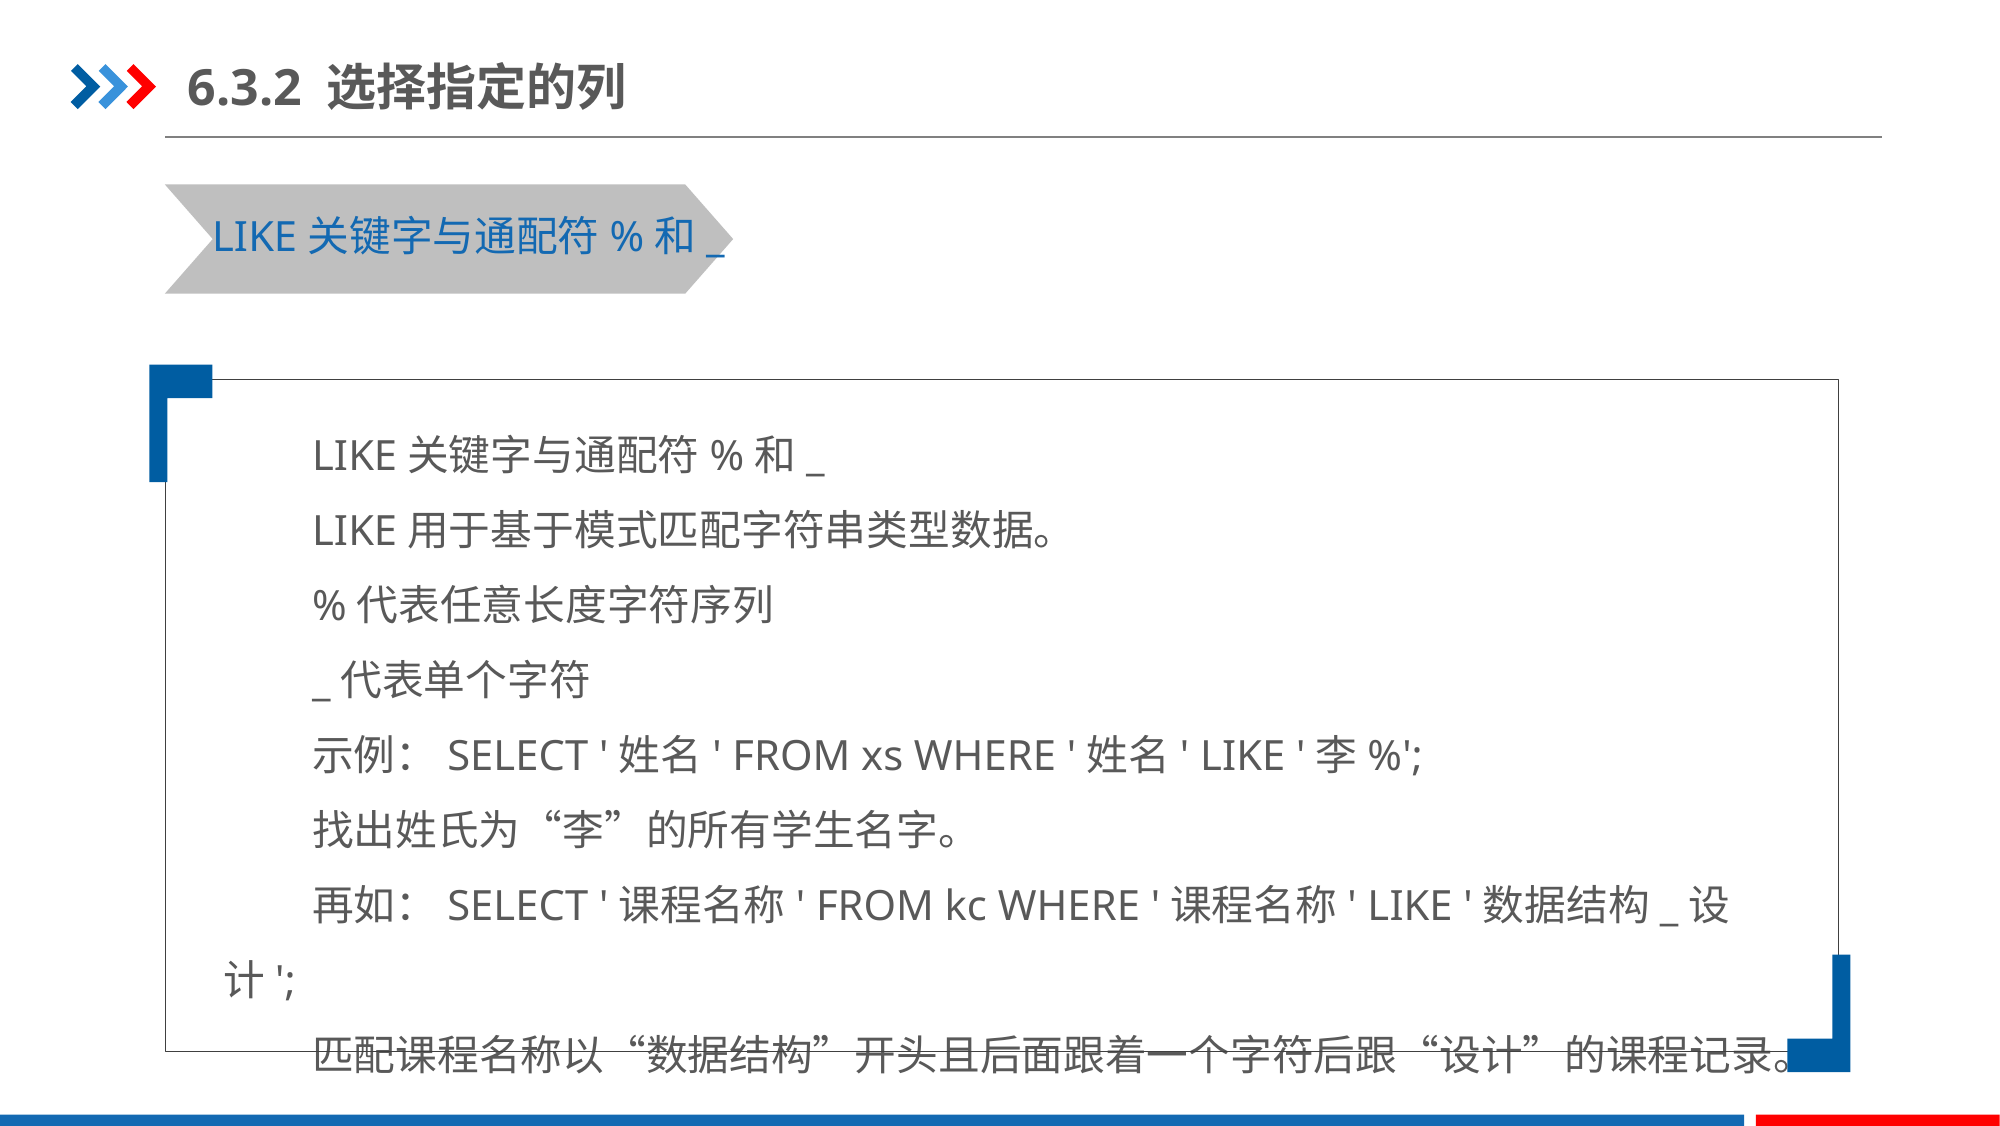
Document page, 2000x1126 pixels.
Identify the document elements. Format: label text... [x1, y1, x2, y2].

text_box 6.3.2 选择指定的列 [187, 43, 827, 127]
text_box LIKE关键字与通配符%和_ [197, 202, 740, 267]
text_box [164, 256, 709, 294]
text_box [163, 378, 1841, 1053]
text_box [1785, 953, 1852, 1074]
text_box [164, 184, 701, 222]
text_box [147, 363, 215, 484]
